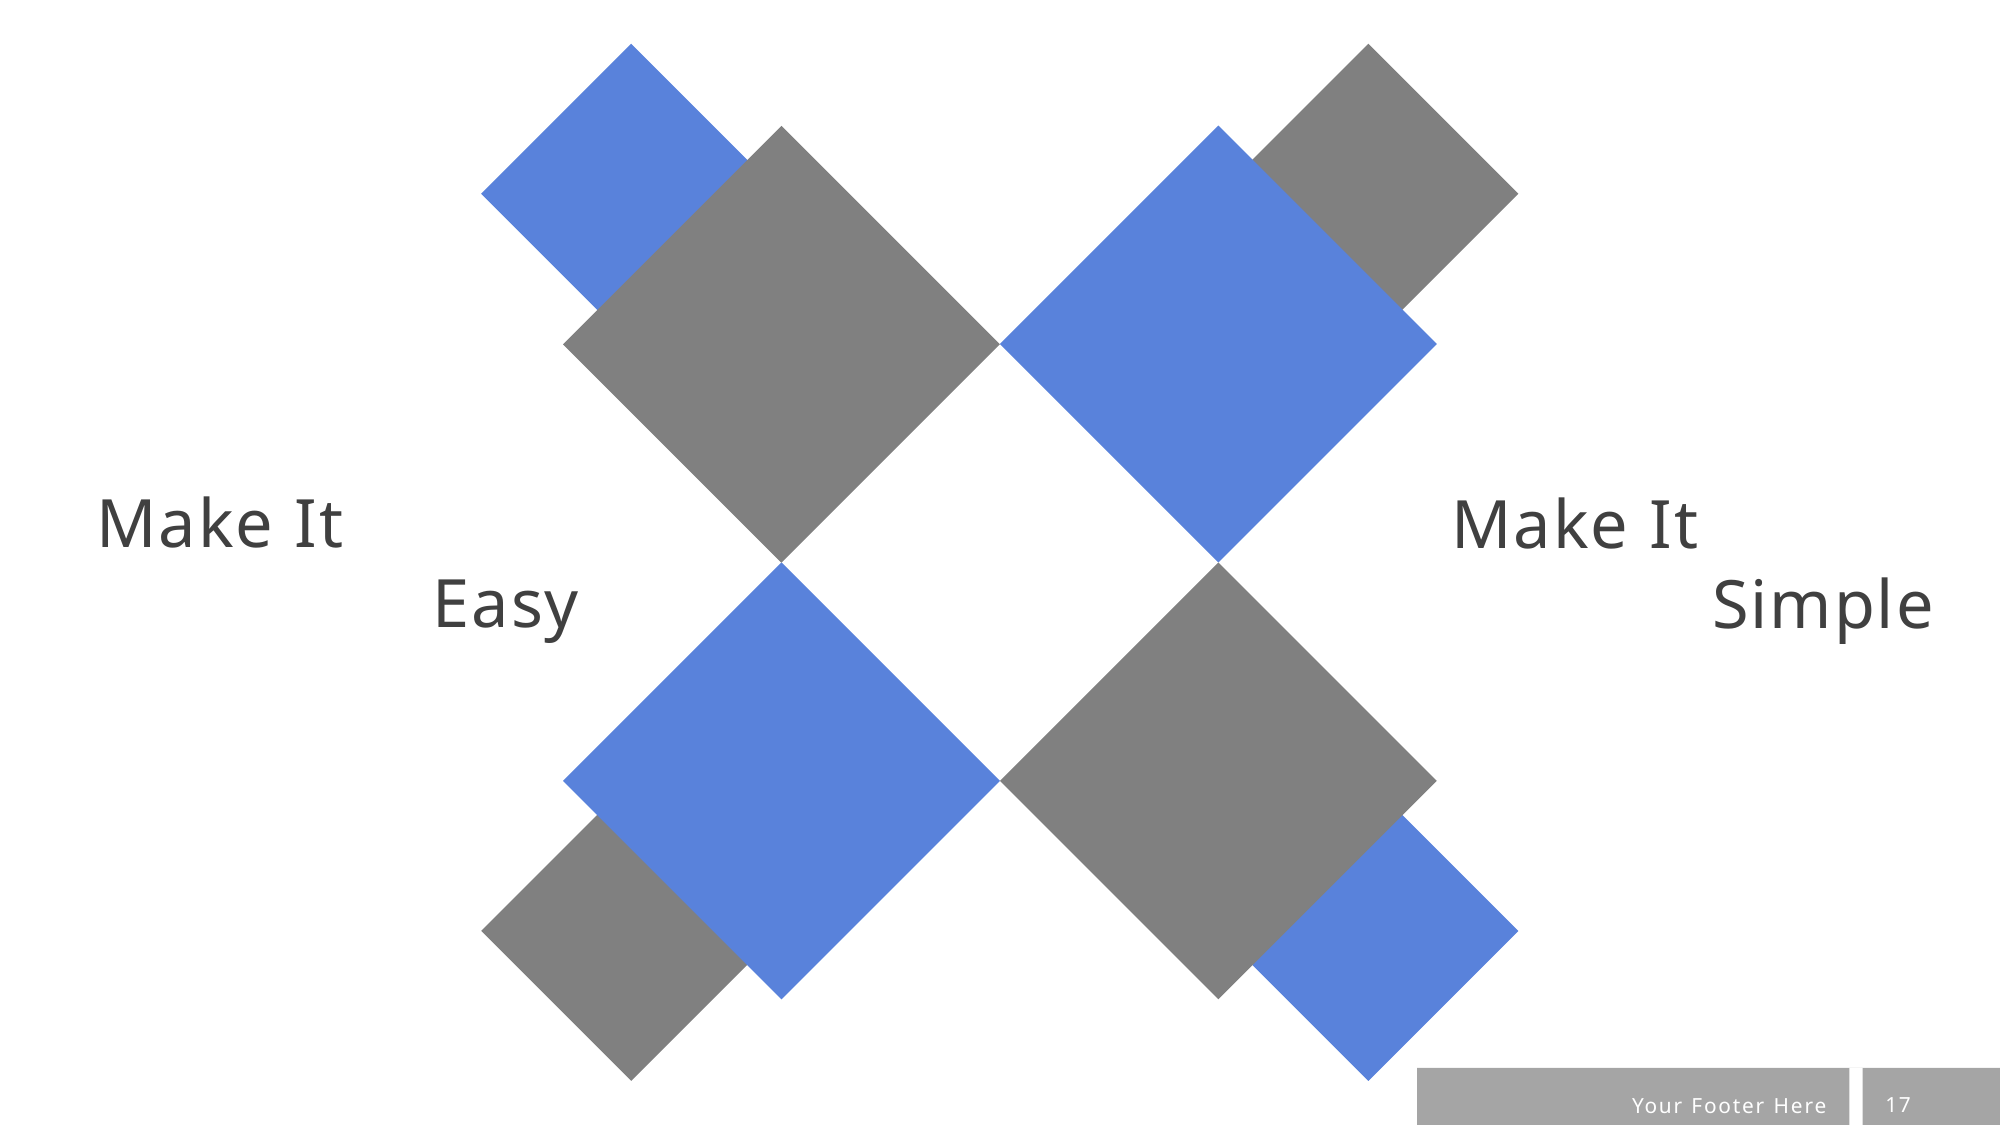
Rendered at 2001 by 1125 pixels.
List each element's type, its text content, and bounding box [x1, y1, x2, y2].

text_box [1081, 643, 1439, 1001]
text_box [479, 815, 747, 1083]
text_box [1081, 124, 1439, 482]
text_box [1253, 816, 1520, 1083]
text_box [561, 643, 919, 1001]
text_box [479, 42, 747, 309]
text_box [1417, 1067, 2000, 1125]
text_box [561, 124, 919, 482]
text_box [1253, 42, 1520, 309]
text_box Make It Easy [81, 473, 594, 649]
text_box Make It Simple [1436, 474, 1949, 649]
picture [699, 261, 1301, 864]
